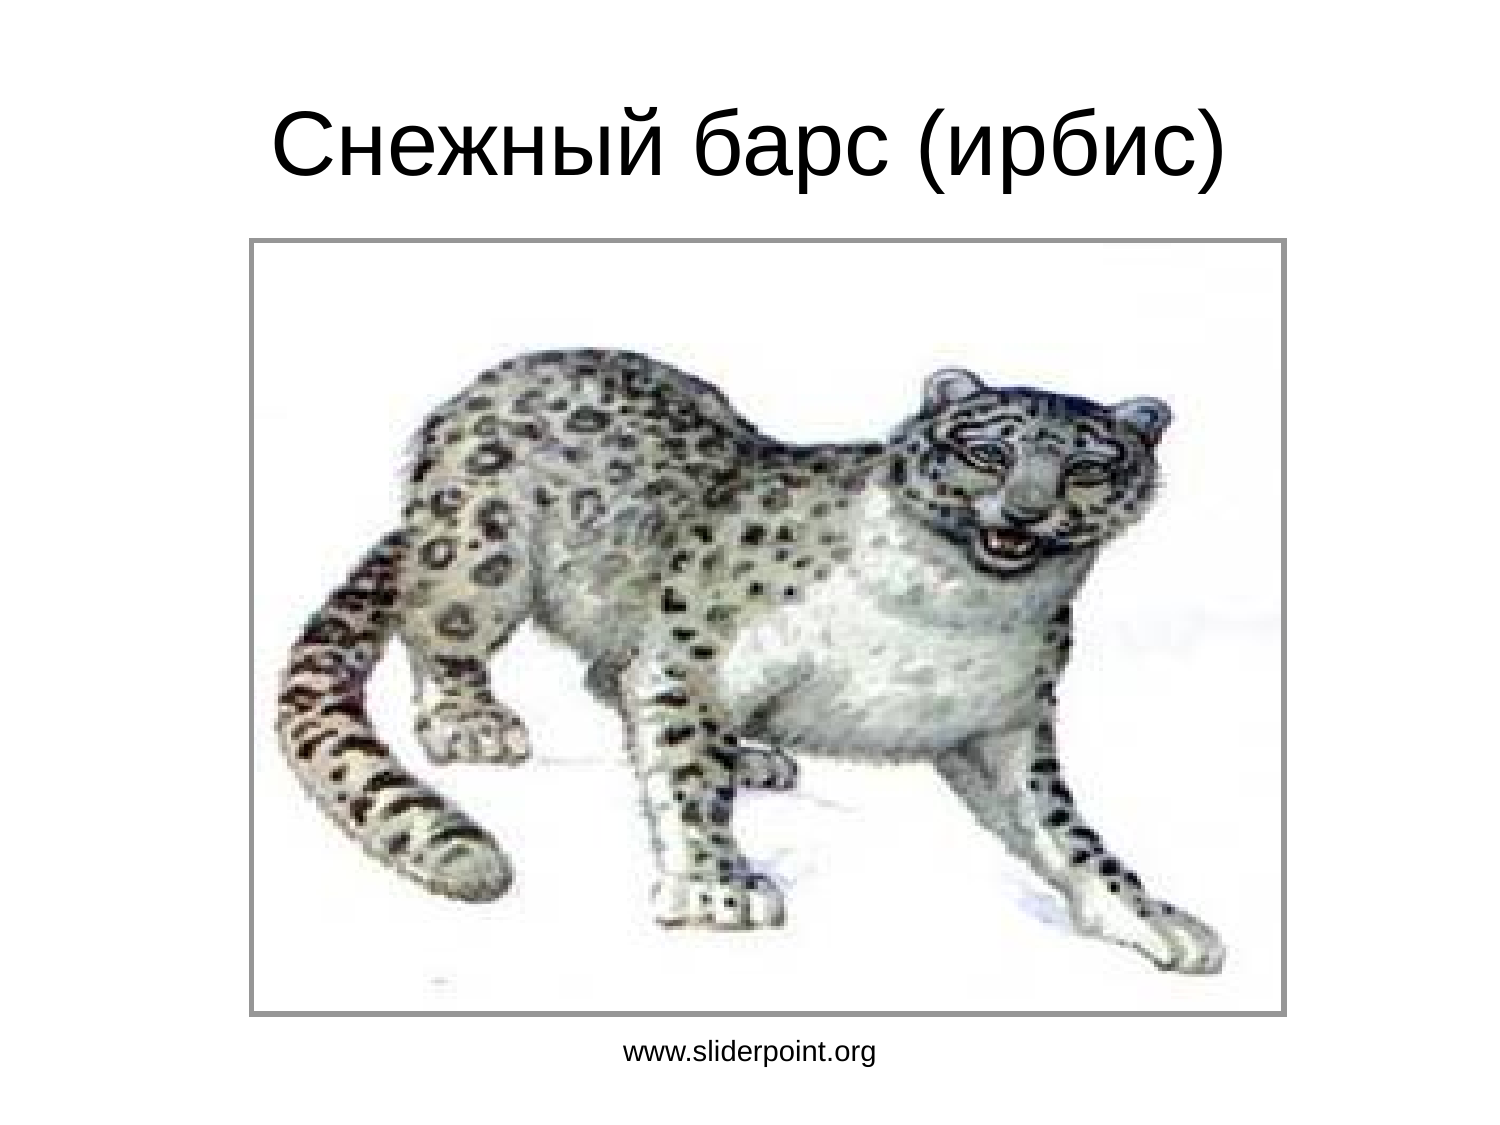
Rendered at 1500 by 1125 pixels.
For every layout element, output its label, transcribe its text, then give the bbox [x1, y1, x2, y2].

picture [253, 243, 1282, 1012]
footer www.sliderpoint.org [512, 1024, 988, 1103]
title Снежный барс (ирбис) [74, 44, 1426, 233]
